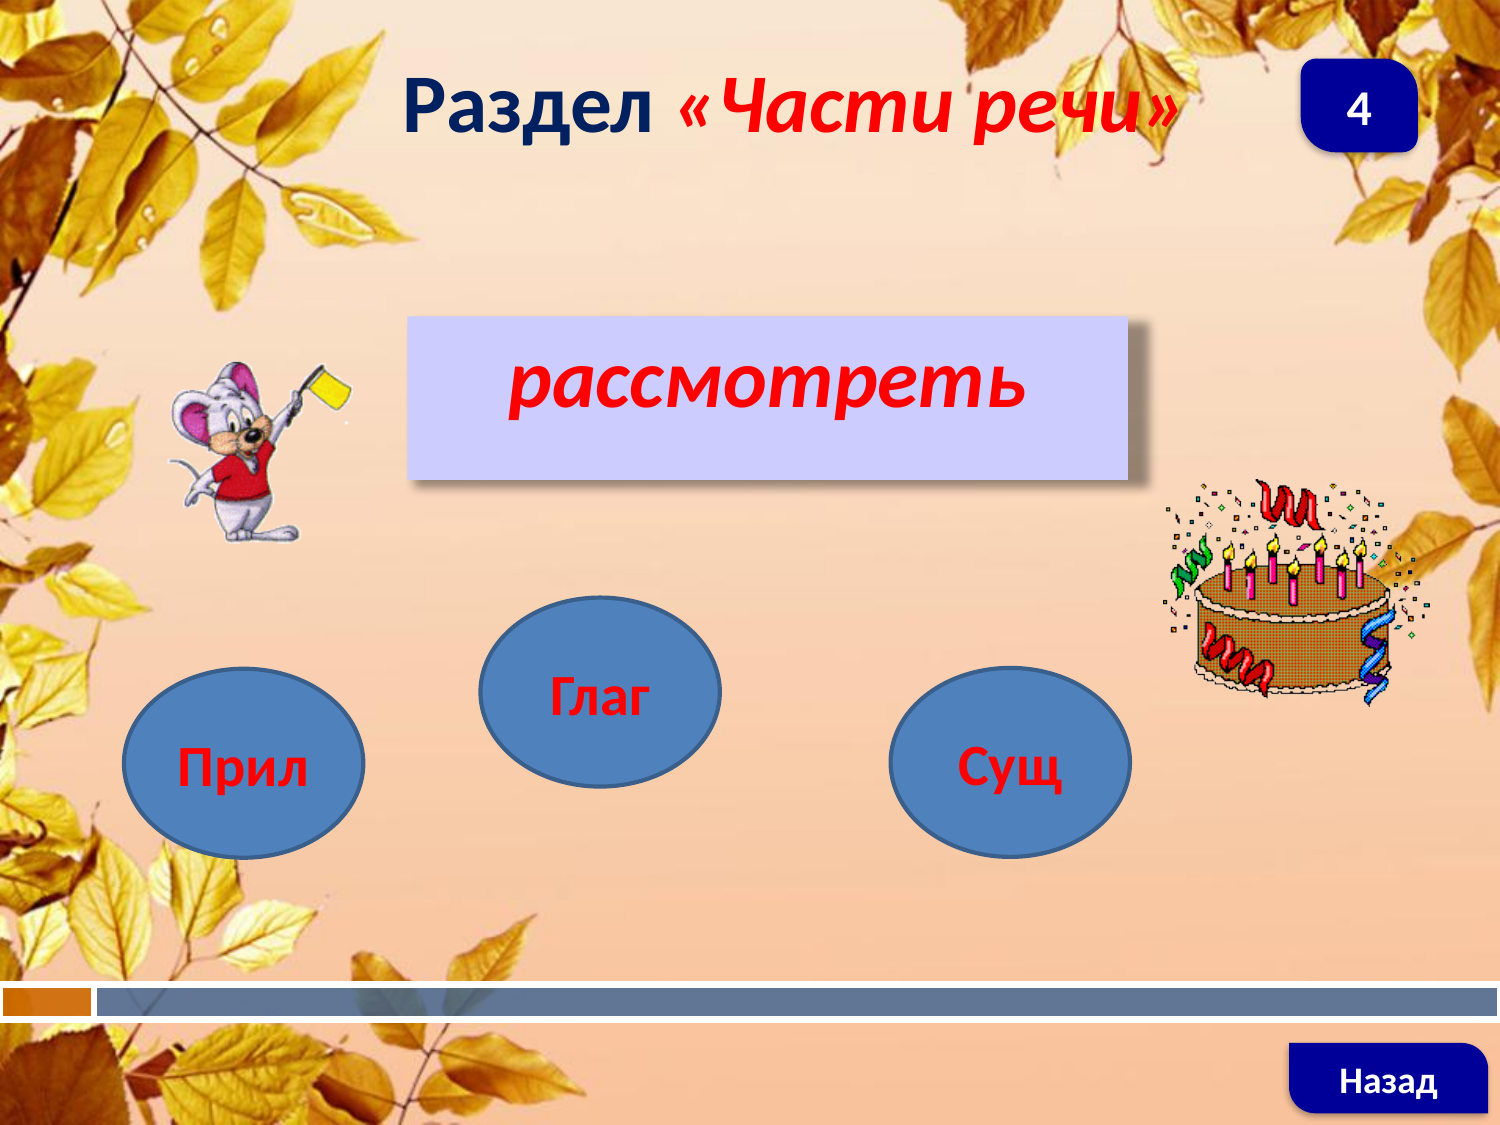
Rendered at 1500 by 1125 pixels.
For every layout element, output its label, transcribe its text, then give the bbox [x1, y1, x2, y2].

text_box Назад [1289, 1042, 1489, 1114]
text_box Прил [121, 666, 366, 860]
picture [0, 0, 1500, 982]
text_box 4 [1300, 58, 1418, 153]
text_box Раздел «Части речи» [324, 46, 1266, 153]
text_box [0, 982, 92, 1022]
picture [0, 1022, 1500, 1125]
text_box Глаг [478, 595, 722, 789]
text_box [92, 982, 1500, 1022]
text_box Сущ [888, 665, 1133, 859]
list рассмотреть [407, 316, 1129, 481]
